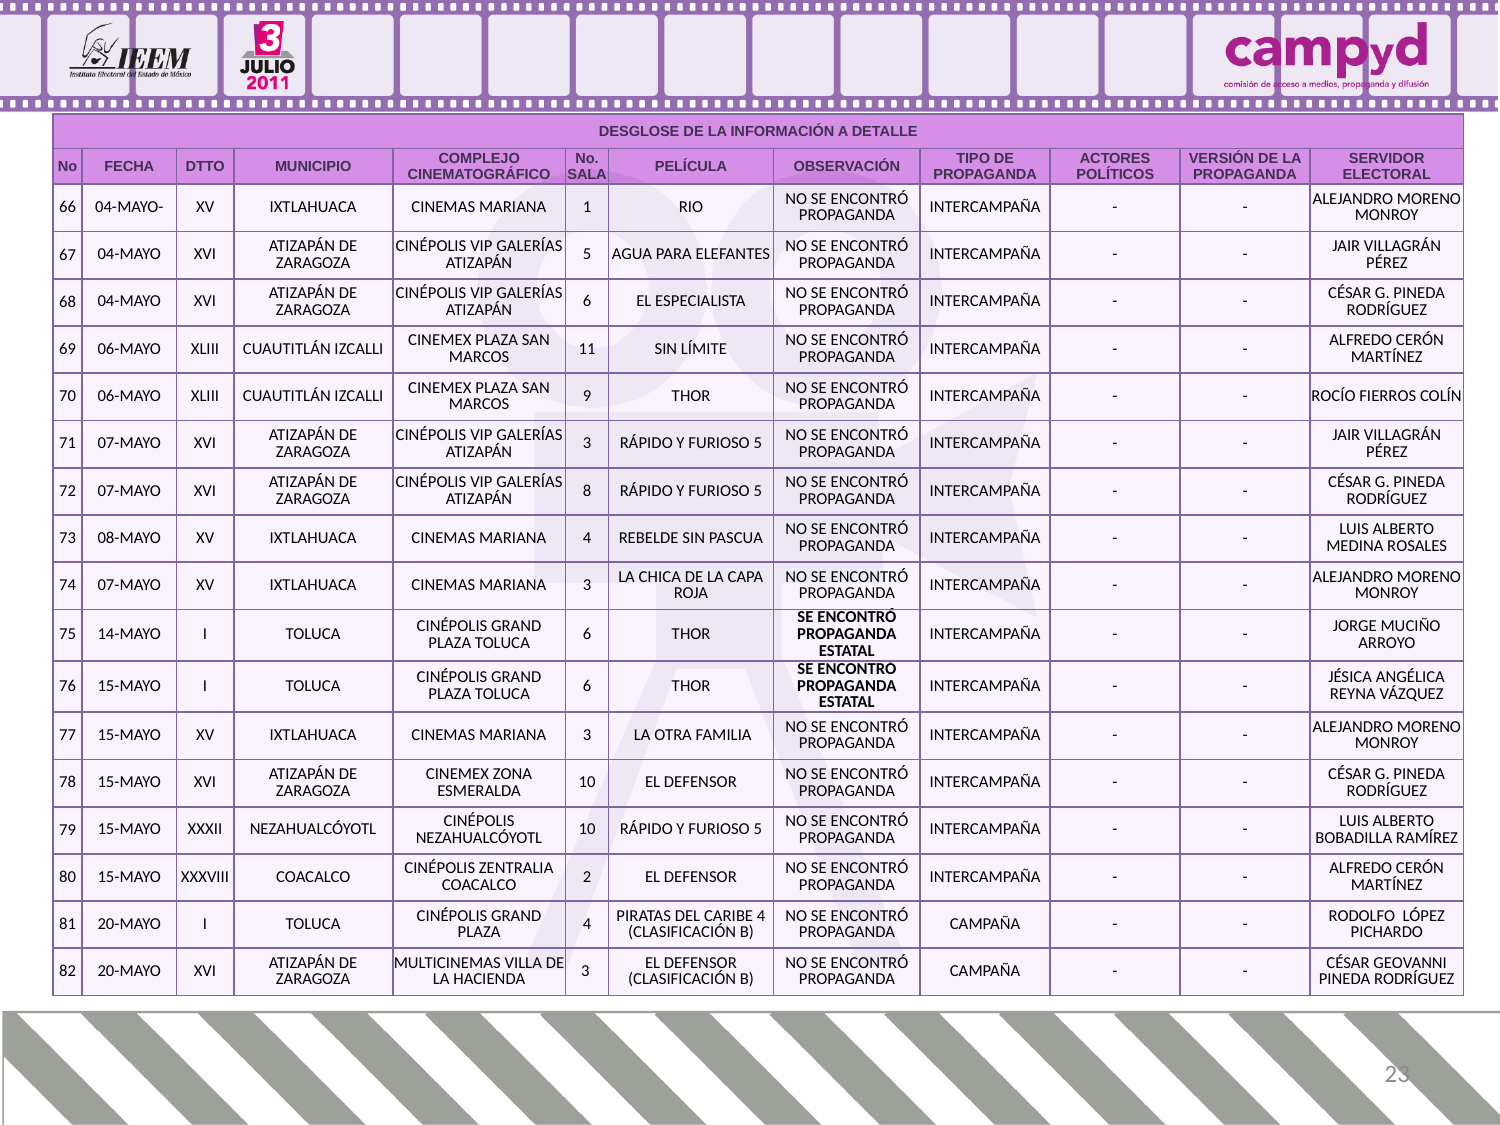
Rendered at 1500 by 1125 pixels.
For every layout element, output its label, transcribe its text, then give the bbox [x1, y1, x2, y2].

table_cell JAIR VILLAGRÁN PÉREZ [1311, 232, 1463, 278]
table_cell ALEJANDRO MORENO MONROY [1311, 563, 1463, 609]
table_cell 81 [54, 902, 81, 947]
table_cell CINEMEX PLAZA SAN MARCOS [394, 374, 565, 420]
table_cell 74 [54, 563, 81, 609]
table_cell INTERCAMPAÑA [921, 855, 1049, 900]
table_cell SE ENCONTRÓ PROPAGANDA ESTATAL [774, 662, 919, 711]
table_cell 3 [566, 713, 608, 759]
table_cell NEZAHUALCÓYOTL [235, 808, 392, 853]
table_cell 3 [566, 563, 608, 609]
table_cell LA OTRA FAMILIA [609, 713, 773, 759]
table_cell MUNICIPIO [235, 149, 392, 183]
table_cell MULTICINEMAS VILLA DE LA HACIENDA [394, 949, 565, 995]
table_cell IXTLAHUACA [235, 563, 392, 609]
table_cell CINEMEX ZONA ESMERALDA [394, 760, 565, 806]
table_cell INTERCAMPAÑA [921, 610, 1049, 660]
table_cell INTERCAMPAÑA [921, 760, 1049, 806]
table_cell CINEMAS MARIANA [394, 185, 565, 231]
table_cell JAIR VILLAGRÁN PÉREZ [1311, 421, 1463, 467]
table_cell 10 [566, 808, 608, 853]
table_cell 11 [566, 327, 608, 372]
table_cell NO SE ENCONTRÓ PROPAGANDA [774, 902, 919, 947]
table_cell XXXVIII [177, 855, 233, 900]
table_cell 76 [54, 662, 81, 711]
table_cell CINÉPOLIS GRAND PLAZA [394, 902, 565, 947]
table_cell 08-MAYO [83, 516, 176, 561]
table_cell - [1051, 185, 1179, 231]
table_cell JÉSICA ANGÉLICA REYNA VÁZQUEZ [1311, 662, 1463, 711]
table_cell - [1051, 713, 1179, 759]
table_cell CINEMAS MARIANA [394, 713, 565, 759]
table_cell 14-MAYO [83, 610, 176, 660]
table_cell ALFREDO CERÓN MARTÍNEZ [1311, 327, 1463, 372]
table_cell 15-MAYO [83, 808, 176, 853]
table_cell - [1181, 855, 1309, 900]
table_cell ALEJANDRO MORENO MONROY [1311, 713, 1463, 759]
table_cell CINÉPOLIS GRAND PLAZA TOLUCA [394, 662, 565, 711]
table_cell INTERCAMPAÑA [921, 374, 1049, 420]
table_cell INTERCAMPAÑA [921, 185, 1049, 231]
table_cell FECHA [83, 149, 176, 183]
slide_number 23 [1074, 1042, 1425, 1103]
table_cell XVI [177, 280, 233, 325]
table_cell 4 [566, 902, 608, 947]
table_cell - [1051, 662, 1179, 711]
table_cell 78 [54, 760, 81, 806]
table_cell XV [177, 713, 233, 759]
table_cell 15-MAYO [83, 662, 176, 711]
table_cell 10 [566, 760, 608, 806]
table_cell INTERCAMPAÑA [921, 327, 1049, 372]
table_cell 20-MAYO [83, 902, 176, 947]
table_cell ATIZAPÁN DE ZARAGOZA [235, 232, 392, 278]
table_cell 6 [566, 662, 608, 711]
table_cell 82 [54, 949, 81, 995]
table_cell THOR [609, 610, 773, 660]
table_cell CINEMAS MARIANA [394, 516, 565, 561]
table_cell - [1181, 421, 1309, 467]
table_cell SERVIDOR ELECTORAL [1311, 149, 1463, 183]
table_cell I [177, 610, 233, 660]
table_cell RIO [609, 185, 773, 231]
table_cell CINÉPOLIS VIP GALERÍAS ATIZAPÁN [394, 421, 565, 467]
table_cell 70 [54, 374, 81, 420]
table_cell 04-MAYO [83, 232, 176, 278]
table_cell SE ENCONTRÓ PROPAGANDA ESTATAL [774, 610, 919, 660]
table_cell XVI [177, 760, 233, 806]
table_cell - [1181, 610, 1309, 660]
table_cell CINEMEX PLAZA SAN MARCOS [394, 327, 565, 372]
table_cell XLIII [177, 327, 233, 372]
table_cell NO SE ENCONTRÓ PROPAGANDA [774, 516, 919, 561]
table_cell INTERCAMPAÑA [921, 232, 1049, 278]
table_cell NO SE ENCONTRÓ PROPAGANDA [774, 232, 919, 278]
table_cell INTERCAMPAÑA [921, 516, 1049, 561]
table_cell COMPLEJO CINEMATOGRÁFICO [394, 149, 565, 183]
table_cell NO SE ENCONTRÓ PROPAGANDA [774, 327, 919, 372]
table_cell CAMPAÑA [921, 949, 1049, 995]
table_cell XV [177, 516, 233, 561]
table_cell LA CHICA DE LA CAPA ROJA [609, 563, 773, 609]
table_cell CUAUTITLÁN IZCALLI [235, 374, 392, 420]
table_cell 6 [566, 610, 608, 660]
table_cell 6 [566, 280, 608, 325]
table_cell ALFREDO CERÓN MARTÍNEZ [1311, 855, 1463, 900]
table_cell CÉSAR G. PINEDA RODRÍGUEZ [1311, 469, 1463, 514]
table_cell PIRATAS DEL CARIBE 4 (CLASIFICACIÓN B) [609, 902, 773, 947]
picture [0, 0, 1500, 1125]
table_cell - [1051, 516, 1179, 561]
table_cell 04-MAYO [83, 280, 176, 325]
table_cell 4 [566, 516, 608, 561]
table_cell CUAUTITLÁN IZCALLI [235, 327, 392, 372]
table_cell ATIZAPÁN DE ZARAGOZA [235, 421, 392, 467]
table_cell 5 [566, 232, 608, 278]
table_cell IXTLAHUACA [235, 185, 392, 231]
table_cell LUIS ALBERTO BOBADILLA RAMÍREZ [1311, 808, 1463, 853]
table_cell - [1181, 760, 1309, 806]
table_cell INTERCAMPAÑA [921, 421, 1049, 467]
table_cell I [177, 662, 233, 711]
table_cell XXXII [177, 808, 233, 853]
table_cell CINEMAS MARIANA [394, 563, 565, 609]
table_cell 80 [54, 855, 81, 900]
table_cell RÁPIDO Y FURIOSO 5 [609, 421, 773, 467]
table_cell NO SE ENCONTRÓ PROPAGANDA [774, 374, 919, 420]
table_cell 79 [54, 808, 81, 853]
table_cell EL DEFENSOR [609, 760, 773, 806]
table_cell TIPO DE PROPAGANDA [921, 149, 1049, 183]
table_cell 20-MAYO [83, 949, 176, 995]
table_cell CÉSAR G. PINEDA RODRÍGUEZ [1311, 760, 1463, 806]
table_cell ACTORES POLÍTICOS [1051, 149, 1179, 183]
table_cell THOR [609, 374, 773, 420]
table_cell 71 [54, 421, 81, 467]
table_cell CINÉPOLIS VIP GALERÍAS ATIZAPÁN [394, 469, 565, 514]
table_cell No [54, 149, 81, 183]
table_cell RÁPIDO Y FURIOSO 5 [609, 469, 773, 514]
table_cell - [1181, 516, 1309, 561]
table_cell - [1051, 327, 1179, 372]
table_cell 3 [566, 421, 608, 467]
table_cell PELÍCULA [609, 149, 773, 183]
table_cell - [1181, 327, 1309, 372]
table_cell 06-MAYO [83, 327, 176, 372]
table_cell - [1051, 949, 1179, 995]
table_cell 77 [54, 713, 81, 759]
table_cell TOLUCA [235, 610, 392, 660]
table_cell - [1181, 662, 1309, 711]
table_cell CINÉPOLIS VIP GALERÍAS ATIZAPÁN [394, 280, 565, 325]
table_cell 07-MAYO [83, 421, 176, 467]
table_cell - [1051, 374, 1179, 420]
table_cell NO SE ENCONTRÓ PROPAGANDA [774, 421, 919, 467]
table_cell CINÉPOLIS GRAND PLAZA TOLUCA [394, 610, 565, 660]
table_cell No. SALA [566, 149, 608, 183]
table_cell 15-MAYO [83, 855, 176, 900]
table_cell - [1051, 610, 1179, 660]
table_cell INTERCAMPAÑA [921, 469, 1049, 514]
table_cell IXTLAHUACA [235, 713, 392, 759]
table_cell - [1181, 902, 1309, 947]
table_cell 72 [54, 469, 81, 514]
table_cell NO SE ENCONTRÓ PROPAGANDA [774, 469, 919, 514]
table_cell NO SE ENCONTRÓ PROPAGANDA [774, 280, 919, 325]
table_cell JORGE MUCIÑO ARROYO [1311, 610, 1463, 660]
table_cell 67 [54, 232, 81, 278]
table_cell INTERCAMPAÑA [921, 713, 1049, 759]
table_cell NO SE ENCONTRÓ PROPAGANDA [774, 949, 919, 995]
table_cell 69 [54, 327, 81, 372]
table_cell XV [177, 185, 233, 231]
table_cell ATIZAPÁN DE ZARAGOZA [235, 760, 392, 806]
table_cell NO SE ENCONTRÓ PROPAGANDA [774, 855, 919, 900]
table_cell - [1181, 185, 1309, 231]
table_header DESGLOSE DE LA INFORMACIÓN A DETALLE [54, 115, 1463, 148]
table_cell INTERCAMPAÑA [921, 563, 1049, 609]
table_cell - [1181, 713, 1309, 759]
table_cell NO SE ENCONTRÓ PROPAGANDA [774, 760, 919, 806]
table_cell - [1181, 232, 1309, 278]
table_cell - [1051, 232, 1179, 278]
table_cell 15-MAYO [83, 760, 176, 806]
table_cell 66 [54, 185, 81, 231]
table_cell EL DEFENSOR (CLASIFICACIÓN B) [609, 949, 773, 995]
table_cell - [1181, 563, 1309, 609]
table_cell 06-MAYO [83, 374, 176, 420]
table_cell DTTO [177, 149, 233, 183]
table_cell CÉSAR G. PINEDA RODRÍGUEZ [1311, 280, 1463, 325]
table_cell - [1181, 374, 1309, 420]
table_cell - [1051, 808, 1179, 853]
table_cell NO SE ENCONTRÓ PROPAGANDA [774, 185, 919, 231]
table_cell NO SE ENCONTRÓ PROPAGANDA [774, 808, 919, 853]
table_cell 1 [566, 185, 608, 231]
table_cell ATIZAPÁN DE ZARAGOZA [235, 469, 392, 514]
table_cell - [1051, 421, 1179, 467]
table_cell RÁPIDO Y FURIOSO 5 [609, 808, 773, 853]
table_cell CINÉPOLIS VIP GALERÍAS ATIZAPÁN [394, 232, 565, 278]
table_cell - [1051, 469, 1179, 514]
table_cell INTERCAMPAÑA [921, 662, 1049, 711]
table_cell THOR [609, 662, 773, 711]
table_cell XVI [177, 421, 233, 467]
table_cell - [1051, 563, 1179, 609]
table_cell INTERCAMPAÑA [921, 808, 1049, 853]
table_cell XLIII [177, 374, 233, 420]
table_cell IXTLAHUACA [235, 516, 392, 561]
table_cell - [1051, 280, 1179, 325]
table_cell 9 [566, 374, 608, 420]
table_cell EL ESPECIALISTA [609, 280, 773, 325]
table_cell INTERCAMPAÑA [921, 280, 1049, 325]
table_cell 15-MAYO [83, 713, 176, 759]
table_cell 07-MAYO [83, 563, 176, 609]
table_cell 8 [566, 469, 608, 514]
table_cell - [1181, 469, 1309, 514]
table_cell ROCÍO FIERROS COLÍN [1311, 374, 1463, 420]
table_cell NO SE ENCONTRÓ PROPAGANDA [774, 563, 919, 609]
table_cell 07-MAYO [83, 469, 176, 514]
table_cell REBELDE SIN PASCUA [609, 516, 773, 561]
table_cell XVI [177, 949, 233, 995]
table_cell TOLUCA [235, 662, 392, 711]
table_cell NO SE ENCONTRÓ PROPAGANDA [774, 713, 919, 759]
table_cell OBSERVACIÓN [774, 149, 919, 183]
table_cell 04-MAYO- [83, 185, 176, 231]
table_cell - [1051, 760, 1179, 806]
table_cell 75 [54, 610, 81, 660]
table_cell 2 [566, 855, 608, 900]
table_cell COACALCO [235, 855, 392, 900]
table_cell ATIZAPÁN DE ZARAGOZA [235, 280, 392, 325]
table_cell XV [177, 563, 233, 609]
table_cell - [1051, 855, 1179, 900]
table_cell CINÉPOLIS NEZAHUALCÓYOTL [394, 808, 565, 853]
table_cell 73 [54, 516, 81, 561]
table_cell RODOLFO LÓPEZ PICHARDO [1311, 902, 1463, 947]
table_cell 3 [566, 949, 608, 995]
table_cell 68 [54, 280, 81, 325]
table_cell - [1181, 808, 1309, 853]
table_cell - [1181, 949, 1309, 995]
table_cell ALEJANDRO MORENO MONROY [1311, 185, 1463, 231]
table_cell CAMPAÑA [921, 902, 1049, 947]
table_cell - [1051, 902, 1179, 947]
table_cell VERSIÓN DE LA PROPAGANDA [1181, 149, 1309, 183]
table_cell XVI [177, 232, 233, 278]
table_cell TOLUCA [235, 902, 392, 947]
table_cell I [177, 902, 233, 947]
table_cell CÉSAR GEOVANNI PINEDA RODRÍGUEZ [1311, 949, 1463, 995]
table_cell LUIS ALBERTO MEDINA ROSALES [1311, 516, 1463, 561]
table_cell CINÉPOLIS ZENTRALIA COACALCO [394, 855, 565, 900]
table_cell ATIZAPÁN DE ZARAGOZA [235, 949, 392, 995]
table_cell EL DEFENSOR [609, 855, 773, 900]
table_cell SIN LÍMITE [609, 327, 773, 372]
table_cell AGUA PARA ELEFANTES [609, 232, 773, 278]
table_cell XVI [177, 469, 233, 514]
table_cell - [1181, 280, 1309, 325]
